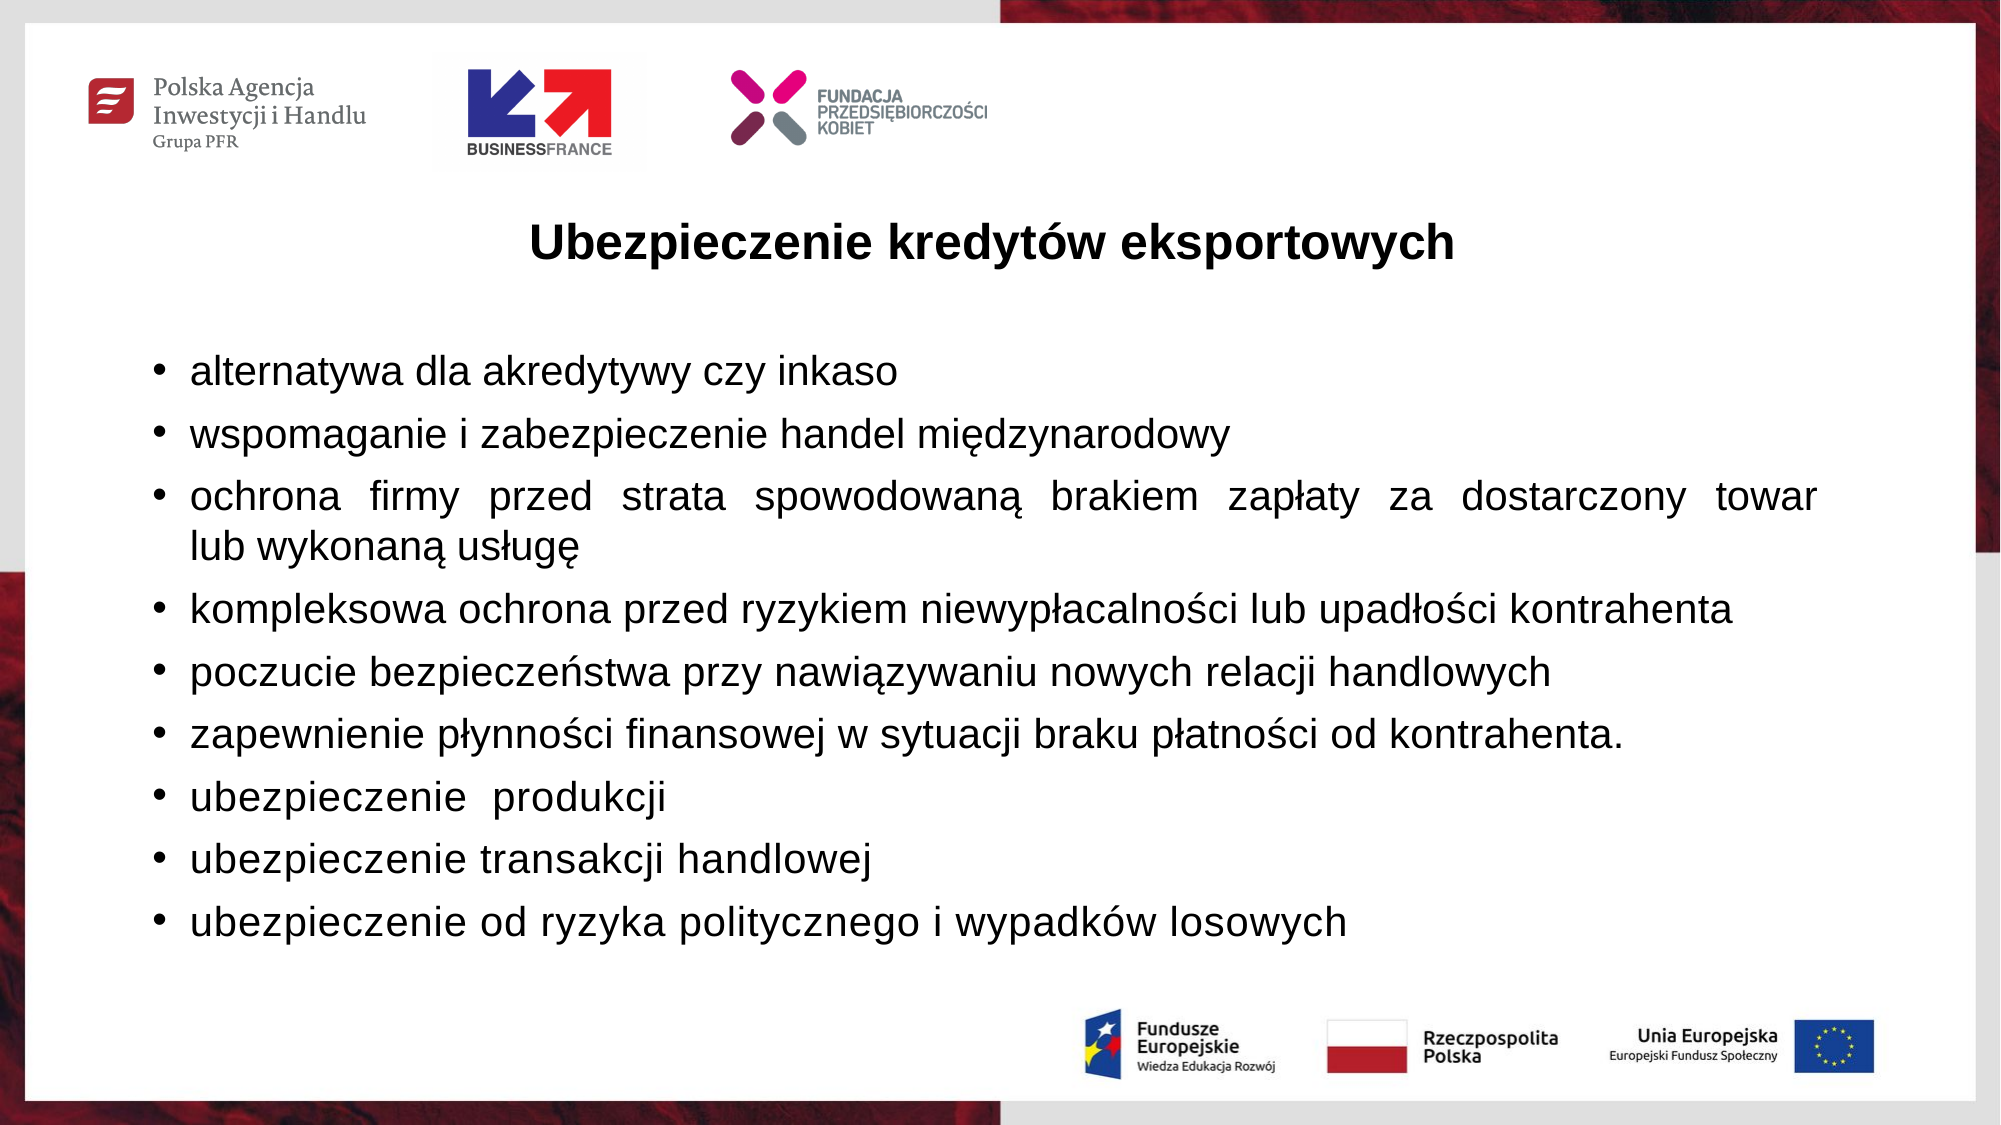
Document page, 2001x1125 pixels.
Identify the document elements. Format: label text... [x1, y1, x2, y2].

title Ubezpieczenie kredytów eksportowych [252, 141, 1748, 291]
picture [0, 0, 2001, 1125]
list alternatywa dla akredytywy czy inkaso wspomaganie i zabezpieczenie handel międzynarodowy ochrona firmy przed strata spowodowaną brakiem zapłaty za dostarczony towar lub wykonaną usługę kompleksowa ochrona przed ryzykiem niewypłacalności lub upadłości kontrahenta poczucie bezpieczeństwa przy nawiązywaniu nowych relacji handlowych zapewnienie płynności finansowej w sytuacji braku płatności od kontrahenta. ubezpieczenie produkcji ubezpieczenie transakcji handlowej ubezpieczenie od ryzyka politycznego i wypadków losowych [137, 336, 1863, 1125]
